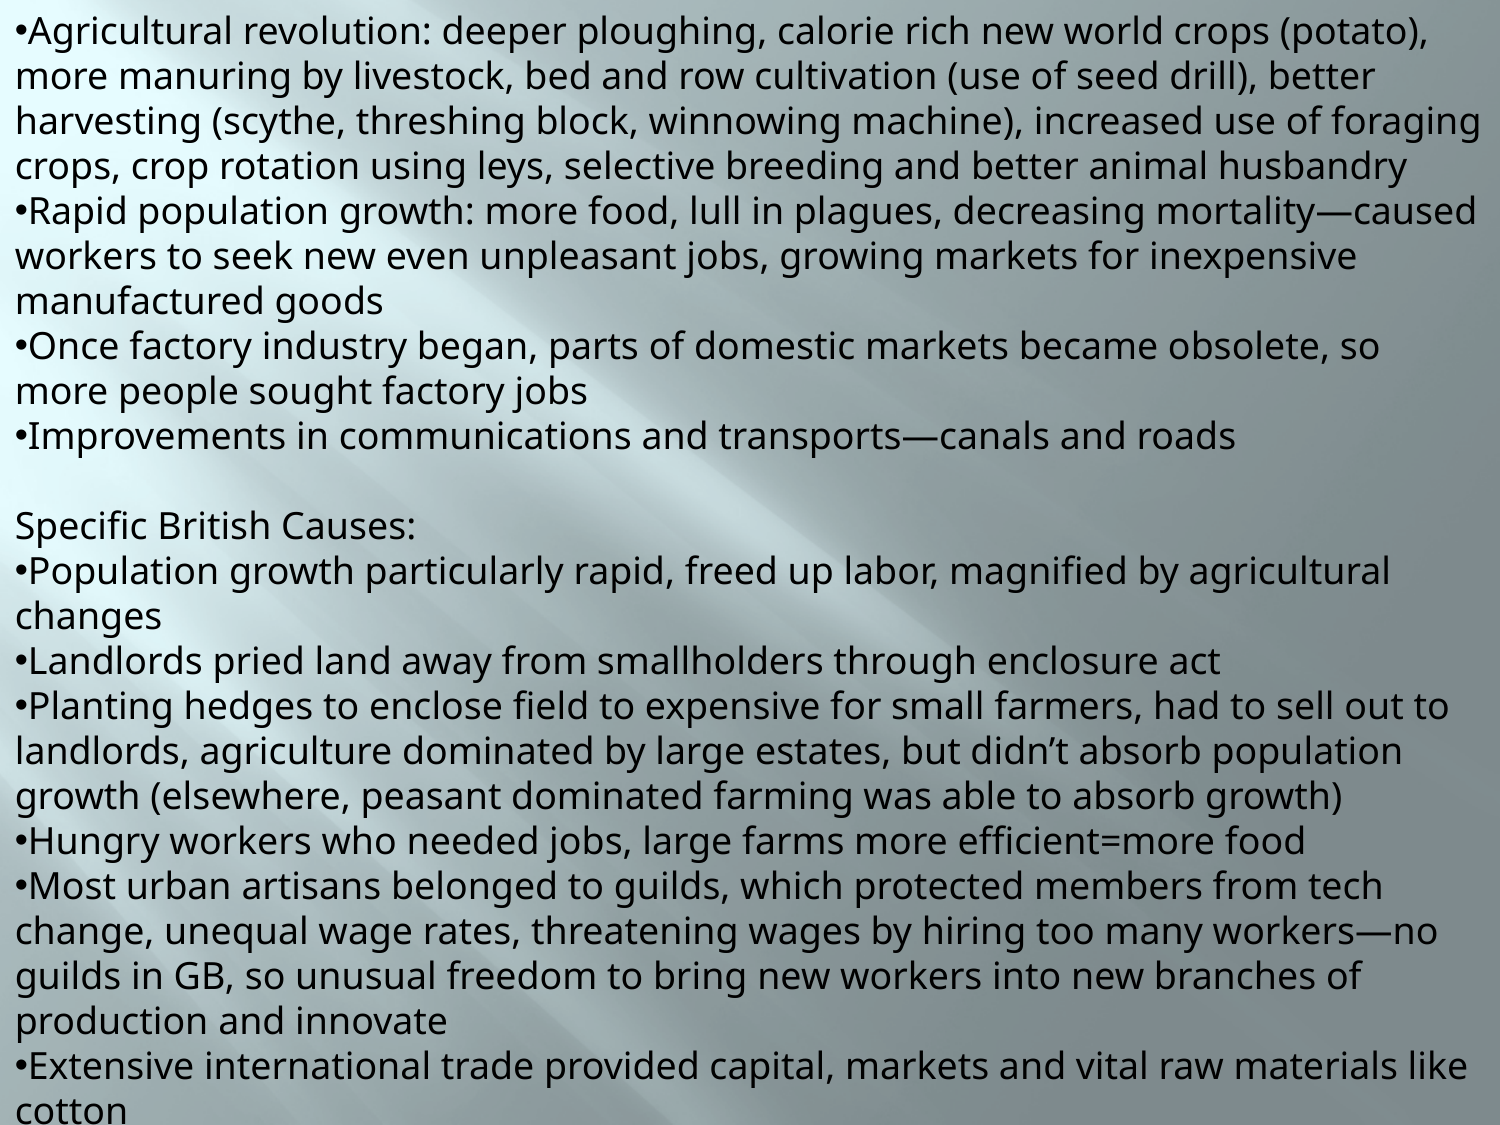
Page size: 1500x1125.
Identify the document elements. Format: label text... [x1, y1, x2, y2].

text_box Agricultural revolution: deeper ploughing, calorie rich new world crops (potato), more manuring by livestock, bed and row cultivation (use of seed drill), better harvesting (scythe, threshing block, winnowing machine), increased use of foraging crops, crop rotation using leys, selective breeding and better animal husbandry Rapid population growth: more food, lull in plagues, decreasing mortality—caused workers to seek new even unpleasant jobs, growing markets for inexpensive manufactured goods Once factory industry began, parts of domestic markets became obsolete, so more people sought factory jobs Improvements in communications and transports—canals and roads Specific British Causes: Population growth particularly rapid, freed up labor, magnified by agricultural changes Landlords pried land away from smallholders through enclosure act Planting hedges to enclose field to expensive for small farmers, had to sell out to landlords, agriculture dominated by large estates, but didn’t absorb population growth (elsewhere, peasant dominated farming was able to absorb growth) Hungry workers who needed jobs, large farms more efficient=more food Most urban artisans belonged to guilds, which protected members from tech change, unequal wage rates, threatening wages by hiring too many workers—no guilds in GB, so unusual freedom to bring new workers into new branches of production and innovate Extensive international trade provided capital, markets and vital raw materials like cotton [0, 0, 1500, 1125]
